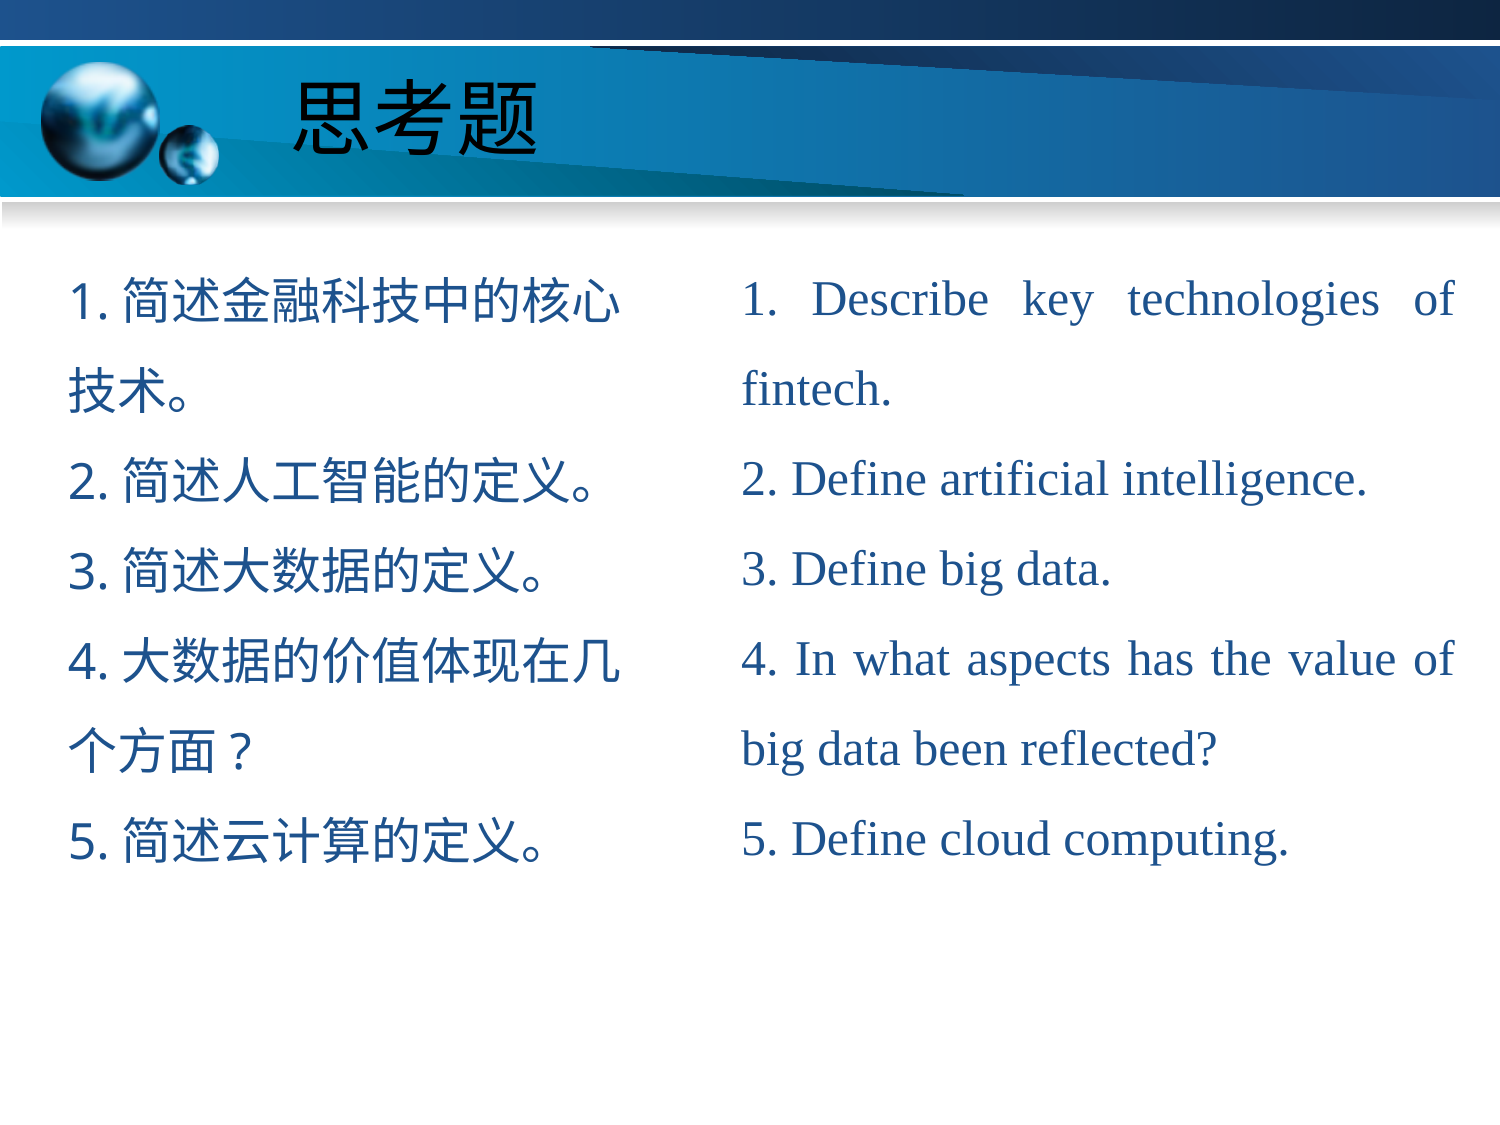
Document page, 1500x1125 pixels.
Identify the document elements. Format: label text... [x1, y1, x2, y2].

picture [42, 63, 159, 180]
list 1.简述金融科技中的核心技术。 2.简述人工智能的定义。 3.简述大数据的定义。 4.大数据的价值体现在几个方面? 5.简述云计算的定义。 [52, 231, 656, 1044]
text_box 1. Describe key technologies of fintech. 2. Define artificial intelligence. 3. Define big data. 4. In what aspects has the value of big data been reflected? 5. Define cloud computing. [726, 228, 1471, 1041]
picture [160, 126, 218, 184]
title 思考题 [274, 44, 1363, 188]
